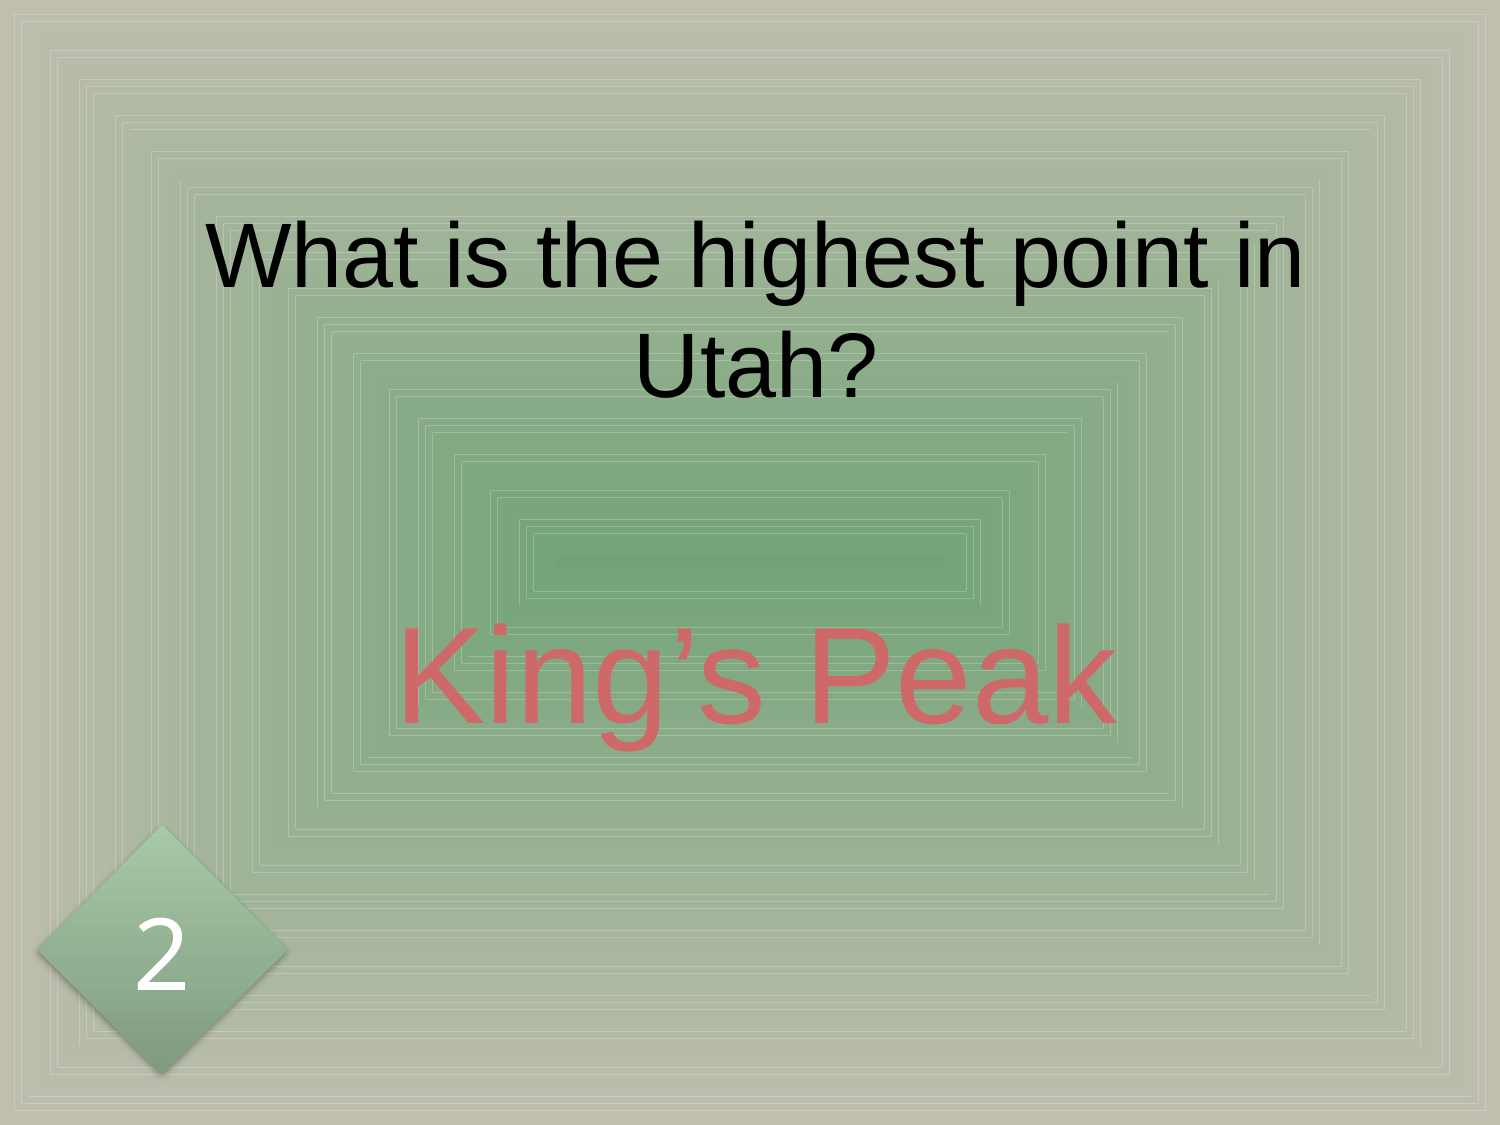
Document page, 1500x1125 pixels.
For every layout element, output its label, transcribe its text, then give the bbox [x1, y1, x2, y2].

text_box King’s Peak [112, 500, 1400, 838]
title What is the highest point in Utah? [112, 137, 1401, 476]
text_box 2 [37, 838, 288, 1075]
